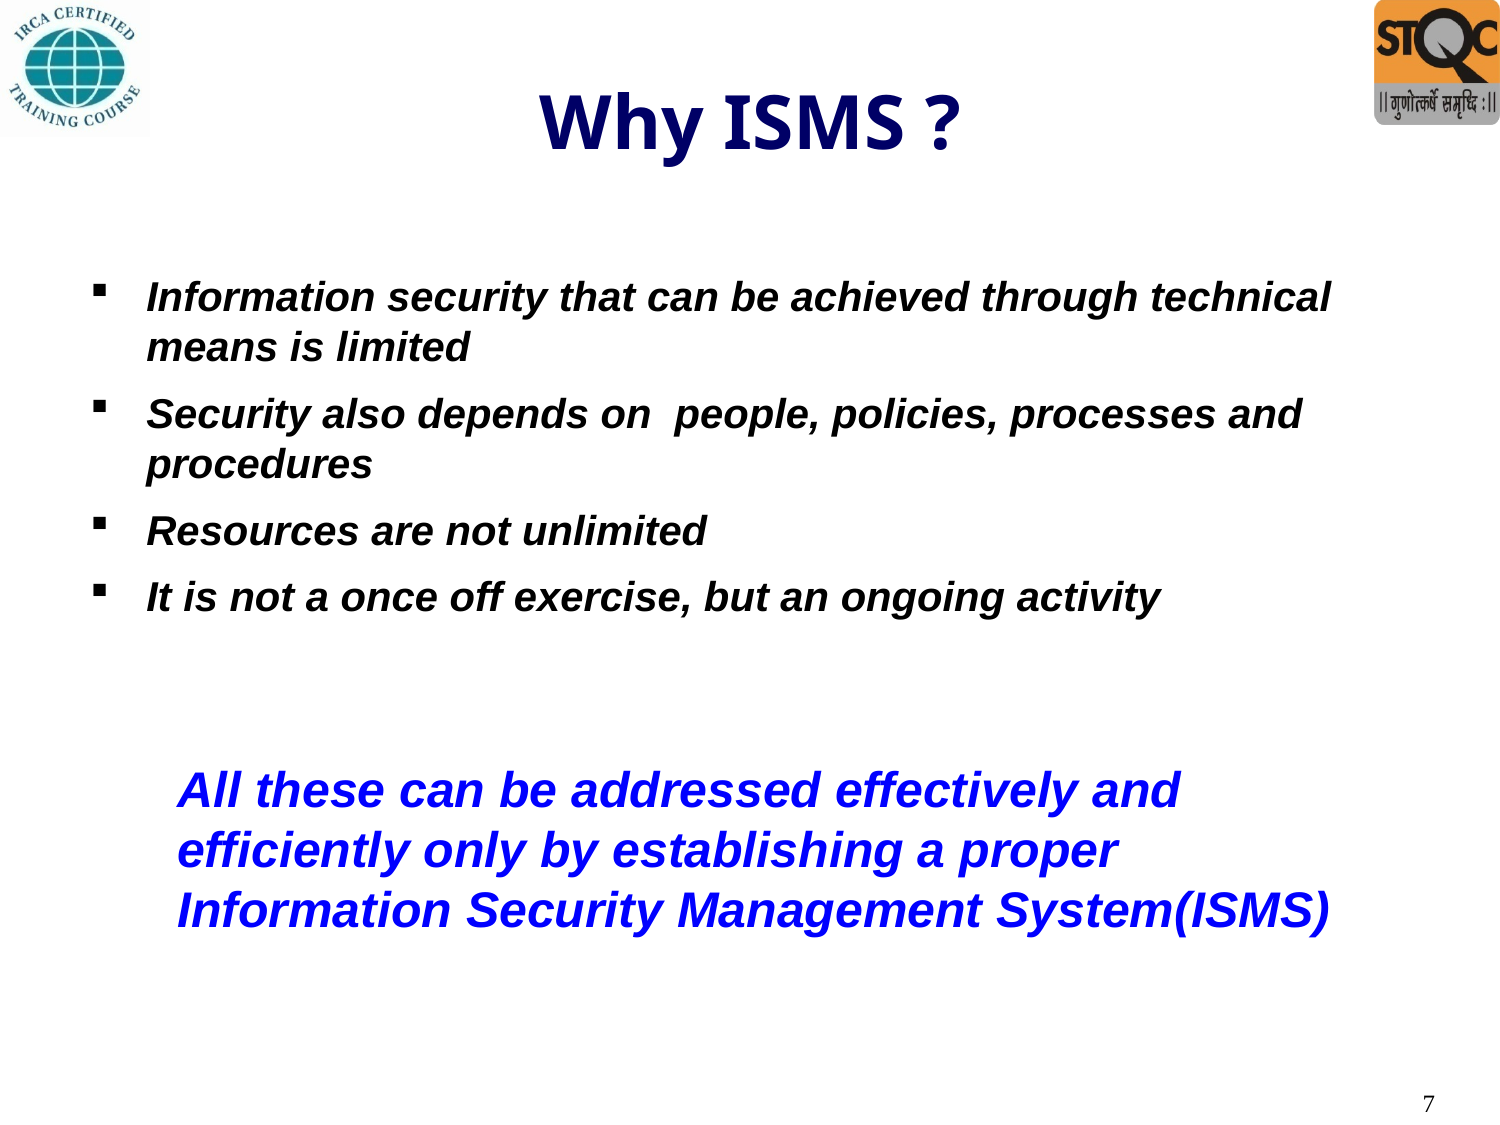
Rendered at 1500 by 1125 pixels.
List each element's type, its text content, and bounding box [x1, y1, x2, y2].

picture [1374, 0, 1500, 125]
slide_number 7 [1137, 1049, 1451, 1113]
title Why ISMS ? [137, 52, 1364, 187]
list Information security that can be achieved through technical means is limited Security also depends on people, policies, processes and procedures Resources are not unlimited It is not a once off exercise, but an ongoing activity [74, 262, 1438, 759]
text_box All these can be addressed effectively and efficiently only by establishing a proper Information Security Management System(ISMS) [162, 749, 1375, 945]
picture [0, 0, 150, 137]
